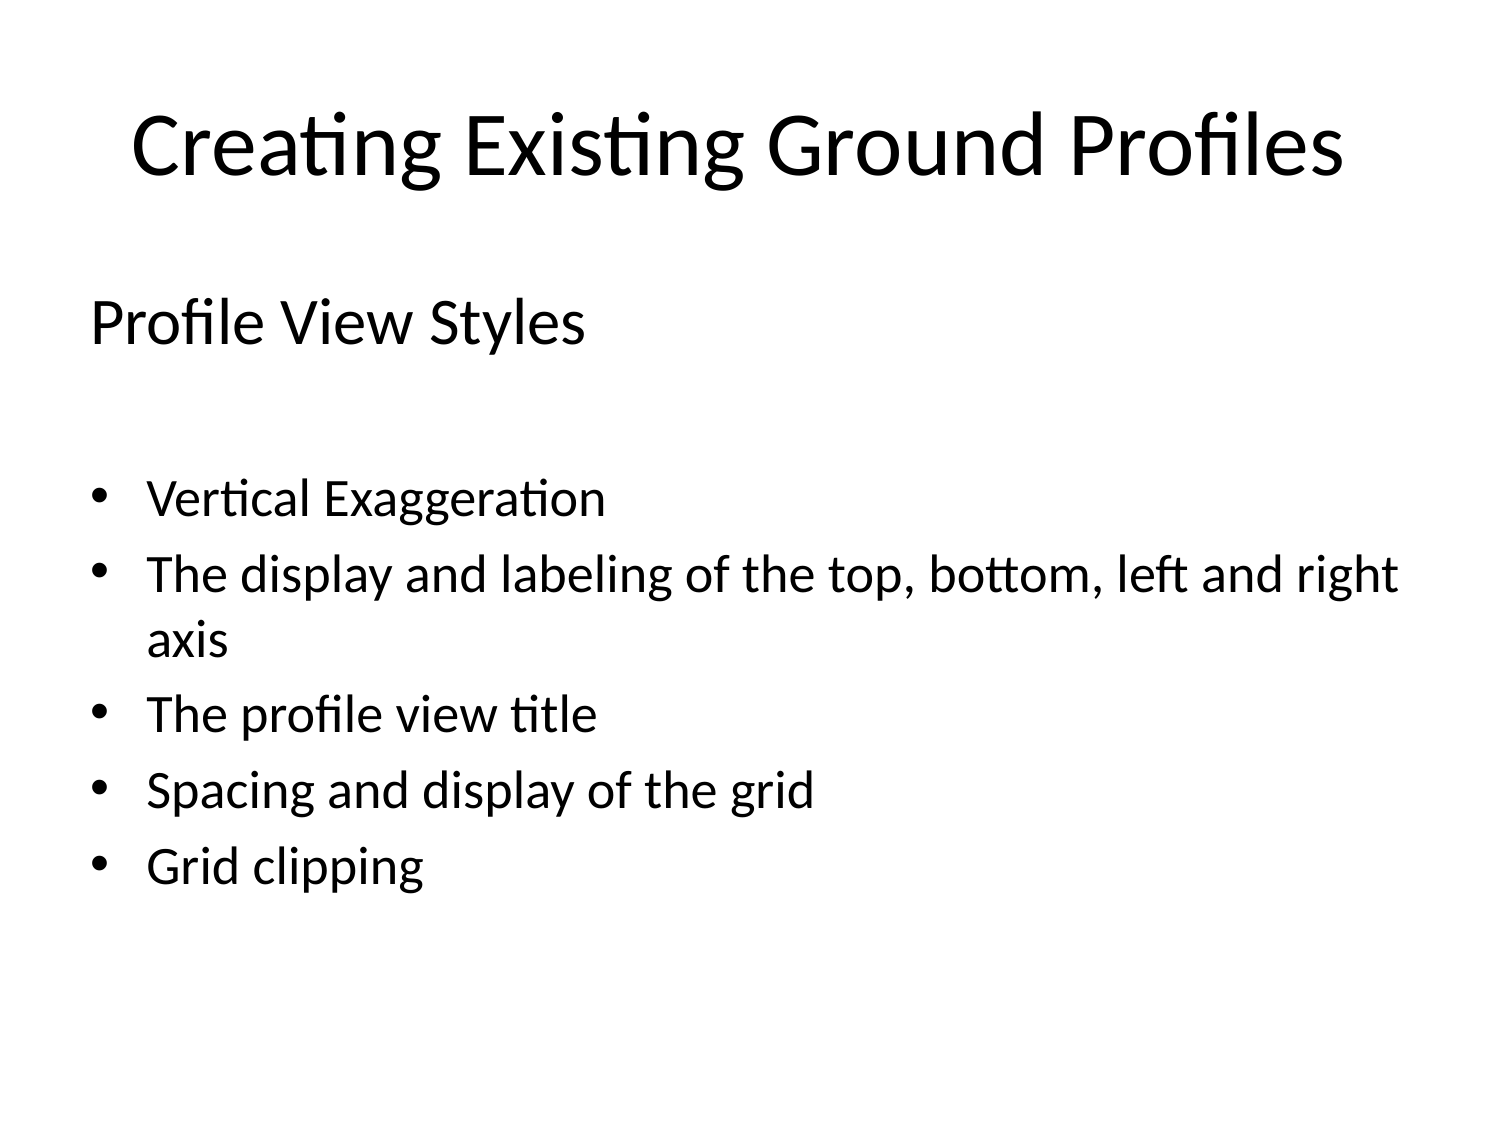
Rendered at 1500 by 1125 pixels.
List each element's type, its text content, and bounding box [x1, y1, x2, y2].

title Creating Existing Ground Profiles [75, 45, 1425, 233]
list Profile View Styles Vertical Exaggeration The display and labeling of the top, bottom, left and right axis The profile view title Spacing and display of the grid Grid clipping [75, 270, 1425, 1013]
